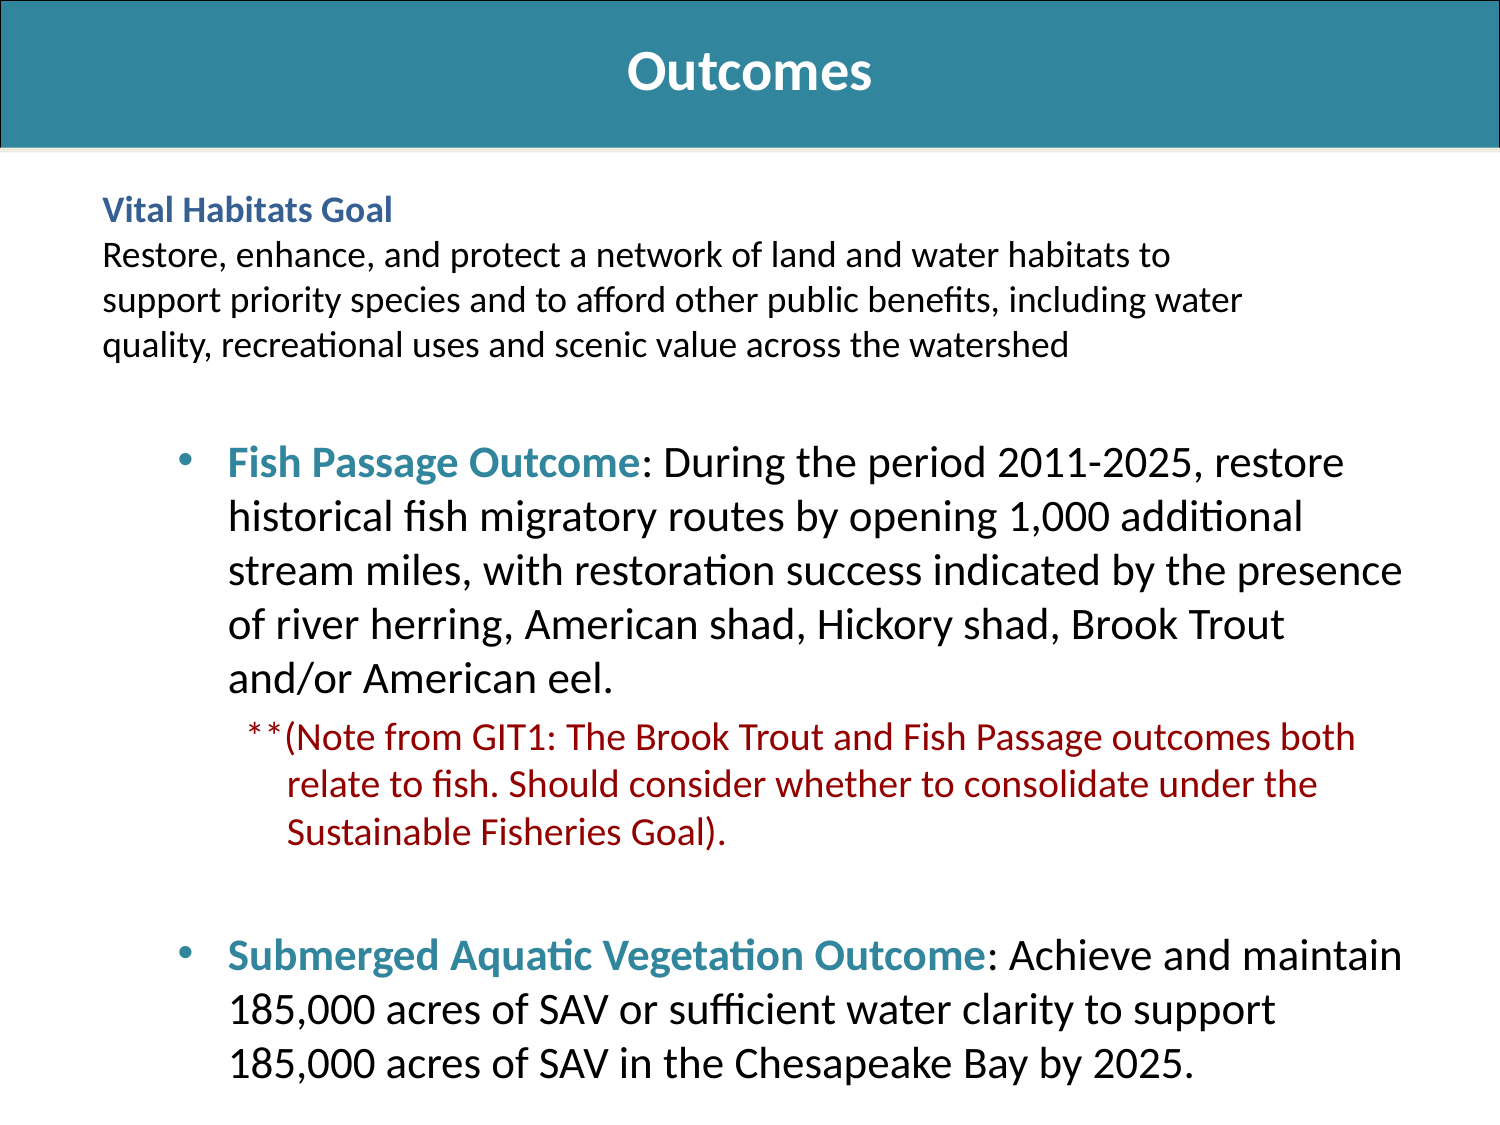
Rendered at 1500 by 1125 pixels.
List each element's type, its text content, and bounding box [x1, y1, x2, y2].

text_box Vital Habitats Goal Restore, enhance, and protect a network of land and water habitats to support priority species and to afford other public benefits, including water quality, recreational uses and scenic value across the watershed [87, 178, 1313, 373]
list Fish Passage Outcome: During the period 2011-2025, restore historical fish migratory routes by opening 1,000 additional stream miles, with restoration success indicated by the presence of river herring, American shad, Hickory shad, Brook Trout and/or American eel. **(Note from GIT1: The Brook Trout and Fish Passage outcomes both relate to fish. Should consider whether to consolidate under the Sustainable Fisheries Goal). Submerged Aquatic Vegetation Outcome: Achieve and maintain 185,000 acres of SAV or sufficient water clarity to support 185,000 acres of SAV in the Chesapeake Bay by 2025. [162, 425, 1425, 1100]
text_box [0, 0, 1500, 151]
